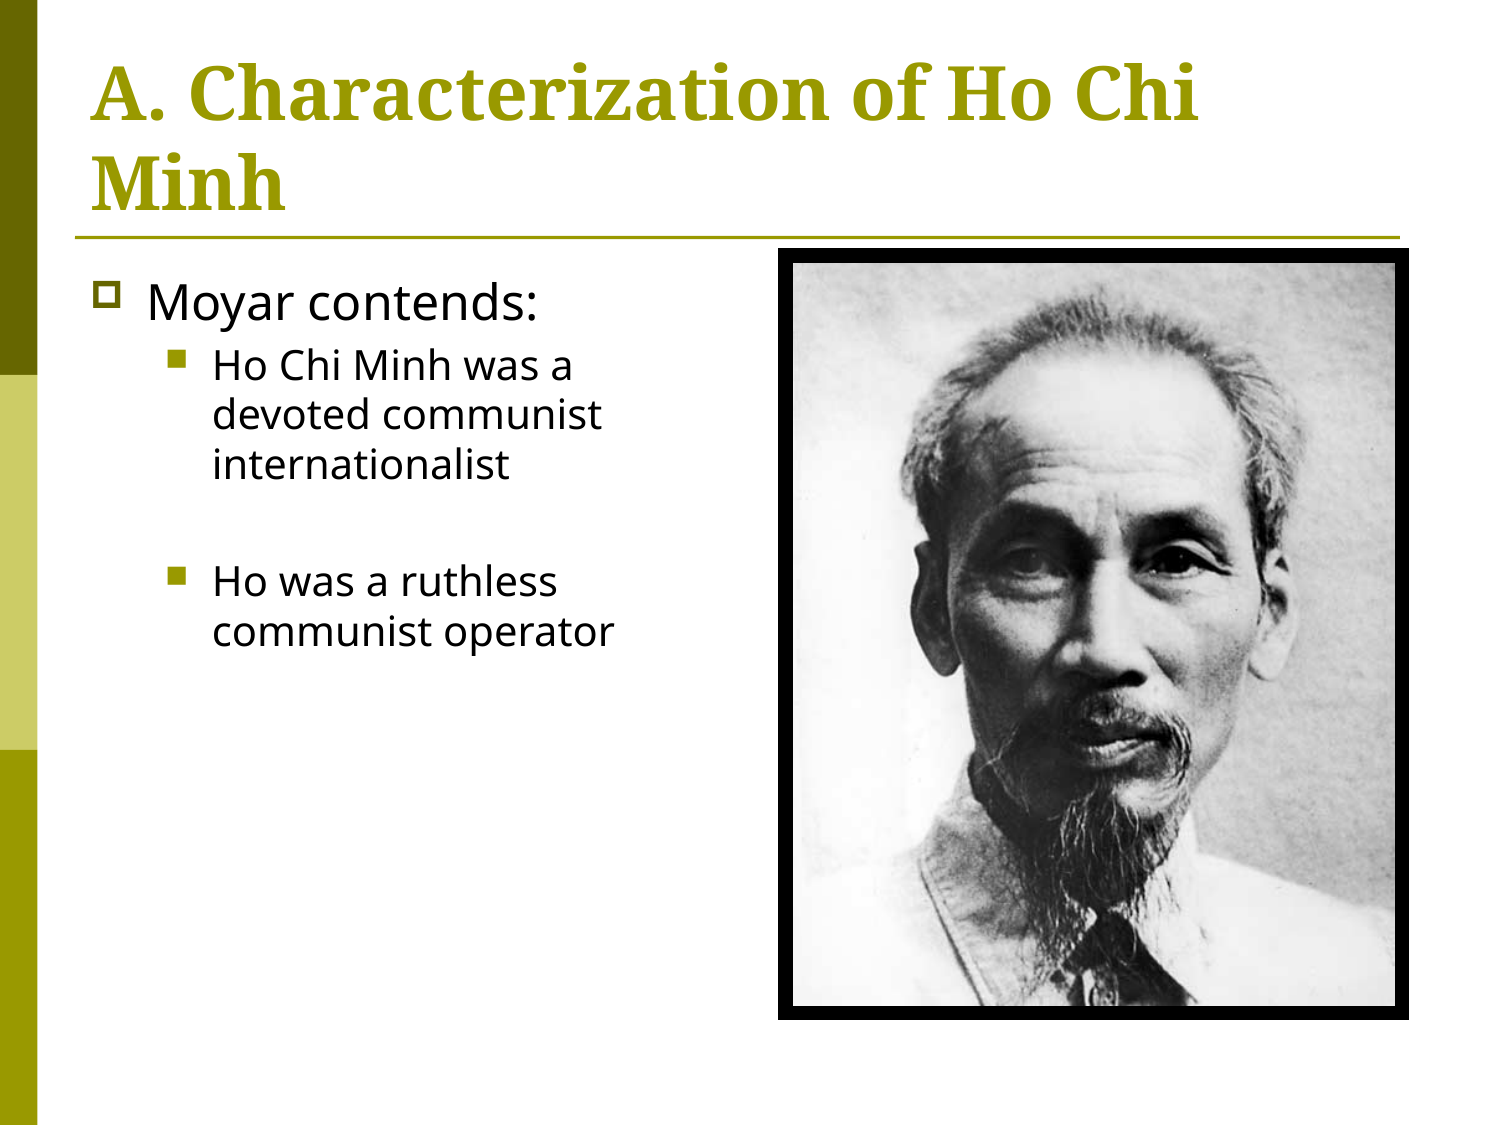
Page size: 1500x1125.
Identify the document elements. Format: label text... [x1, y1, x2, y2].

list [792, 262, 1395, 1006]
list Moyar contends: Ho Chi Minh was a devoted communist internationalist Ho was a ruthless communist operator [74, 262, 738, 1006]
title A. Characterization of Ho Chi Minh [74, 45, 1426, 233]
